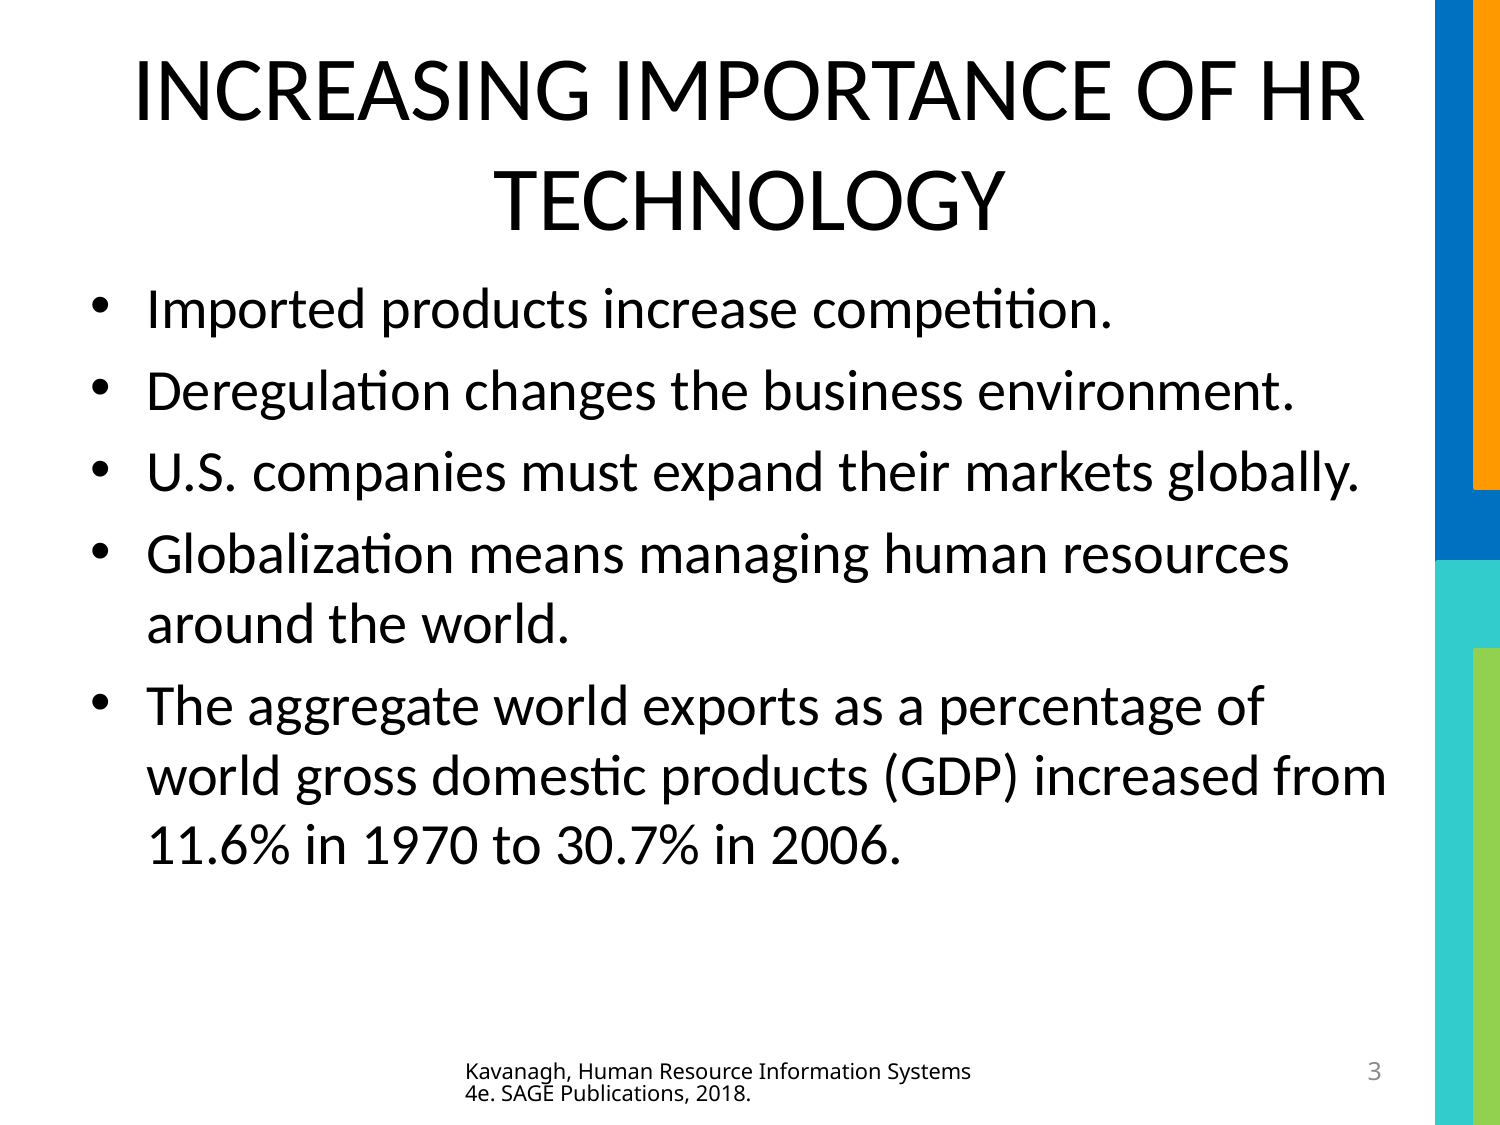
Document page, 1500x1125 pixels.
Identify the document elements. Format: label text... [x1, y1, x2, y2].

footer Kavanagh, Human Resource Information Systems 4e. SAGE Publications, 2018. [450, 1042, 1004, 1103]
list Imported products increase competition. Deregulation changes the business environment. U.S. companies must expand their markets globally. Globalization means managing human resources around the world. The aggregate world exports as a percentage of world gross domestic products (GDP) increased from 11.6% in 1970 to 30.7% in 2006. [75, 262, 1425, 1005]
slide_number 3 [1059, 1042, 1397, 1103]
title INCREASING IMPORTANCE OF HR TECHNOLOGY [75, 45, 1425, 233]
